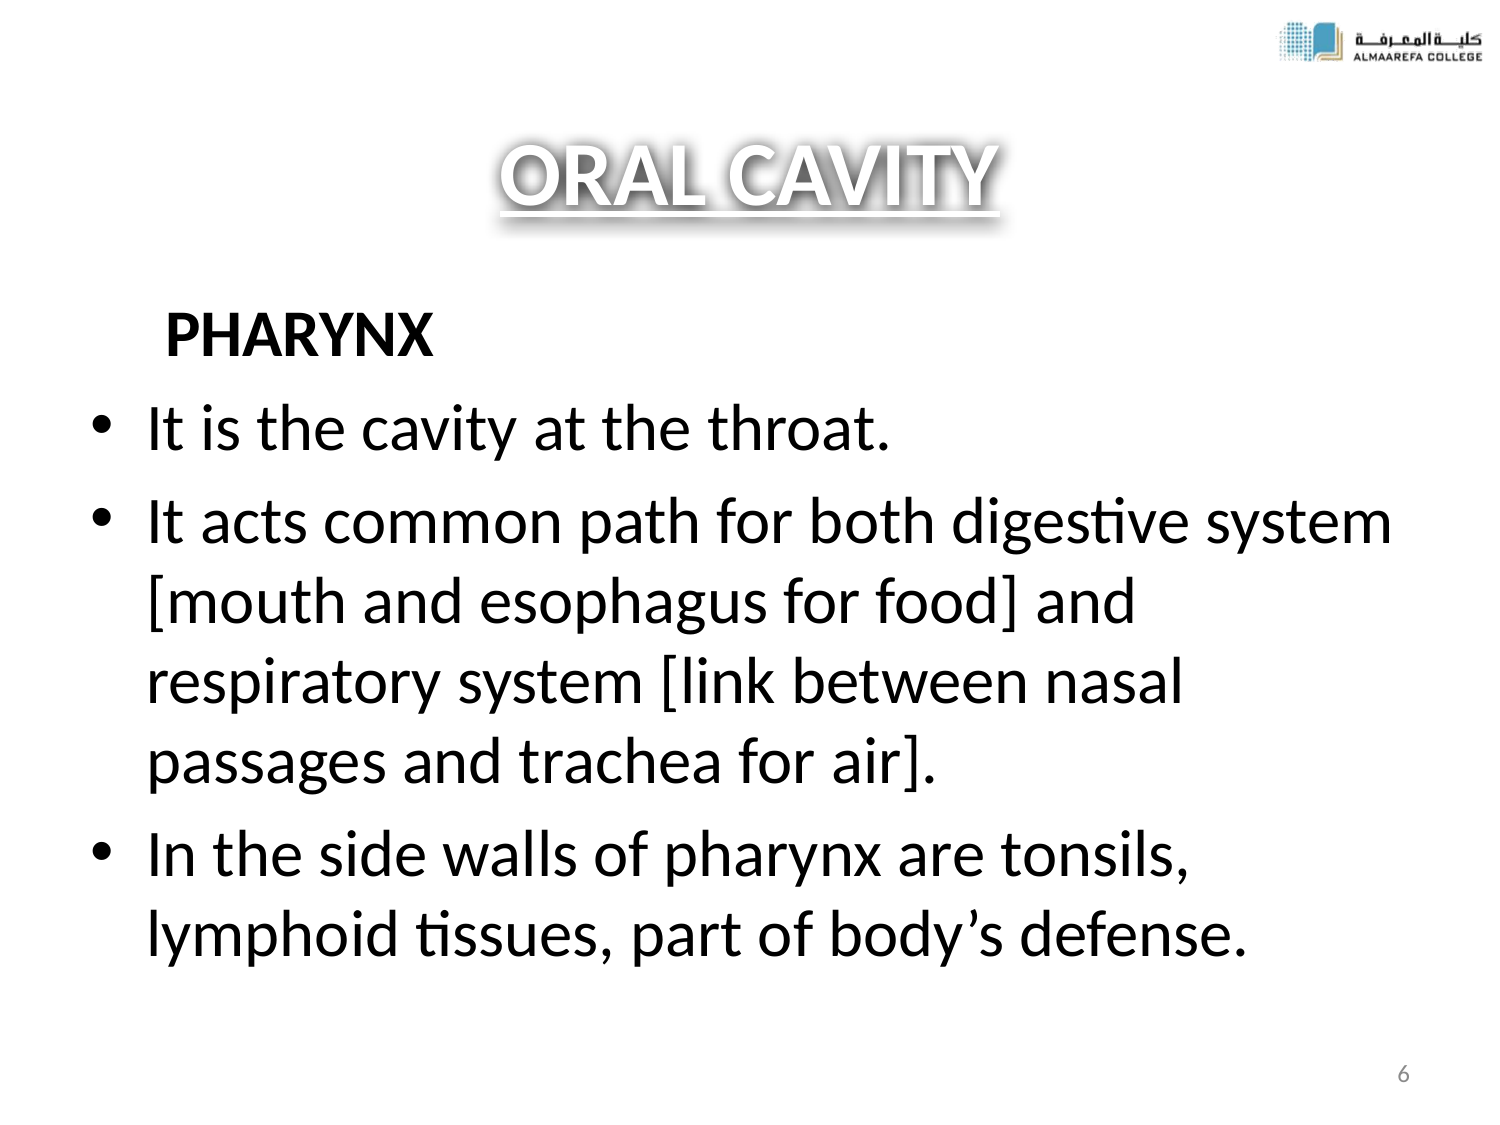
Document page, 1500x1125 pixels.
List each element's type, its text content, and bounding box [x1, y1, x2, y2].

slide_number 6 [1074, 1042, 1425, 1103]
picture [1275, 12, 1487, 78]
list PHARYNX It is the cavity at the throat. It acts common path for both digestive system [mouth and esophagus for food] and respiratory system [link between nasal passages and trachea for air]. In the side walls of pharynx are tonsils, lymphoid tissues, part of body’s defense. [75, 282, 1425, 1025]
title ORAL CAVITY [75, 75, 1425, 263]
